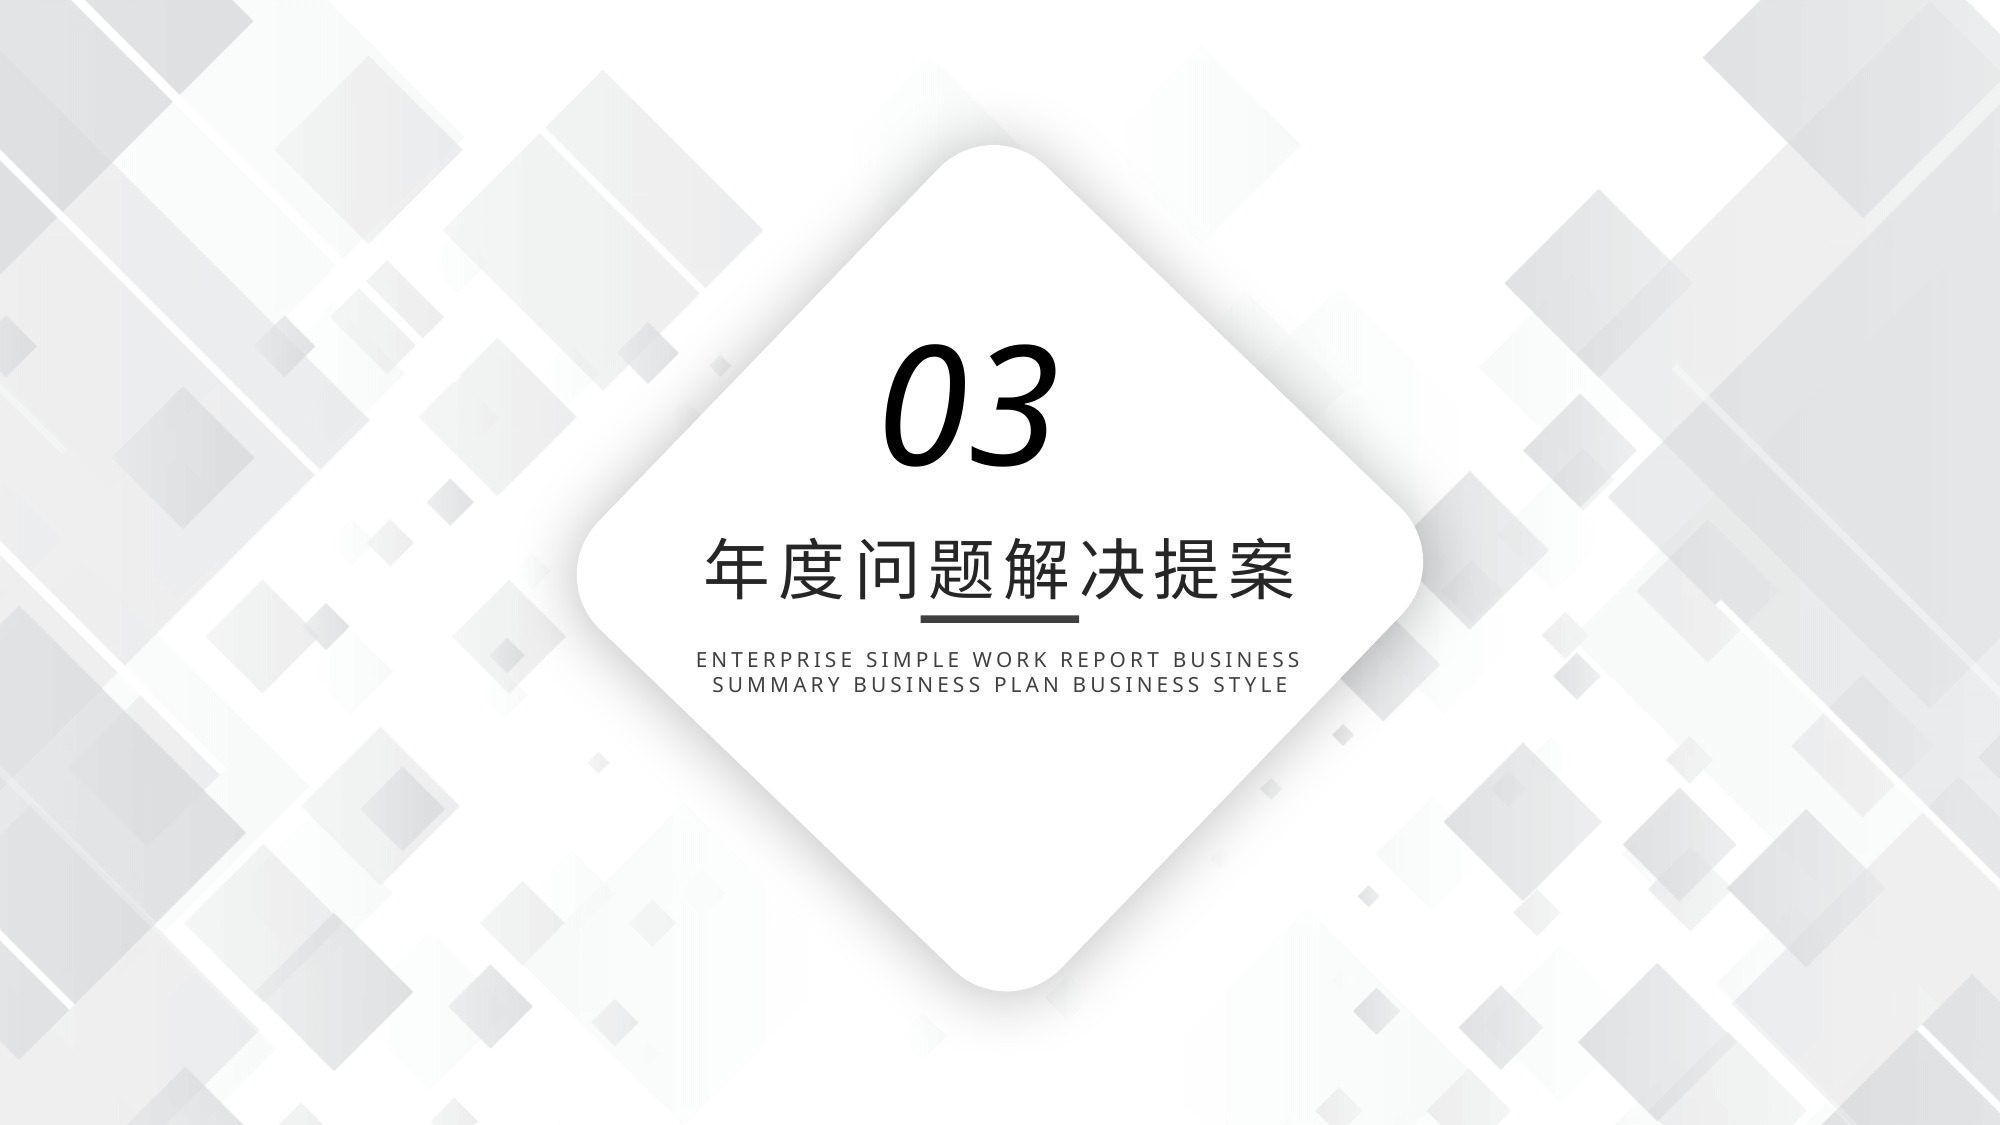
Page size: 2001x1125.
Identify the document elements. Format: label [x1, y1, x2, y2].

text_box [671, 246, 1329, 890]
picture [0, 0, 2000, 1125]
